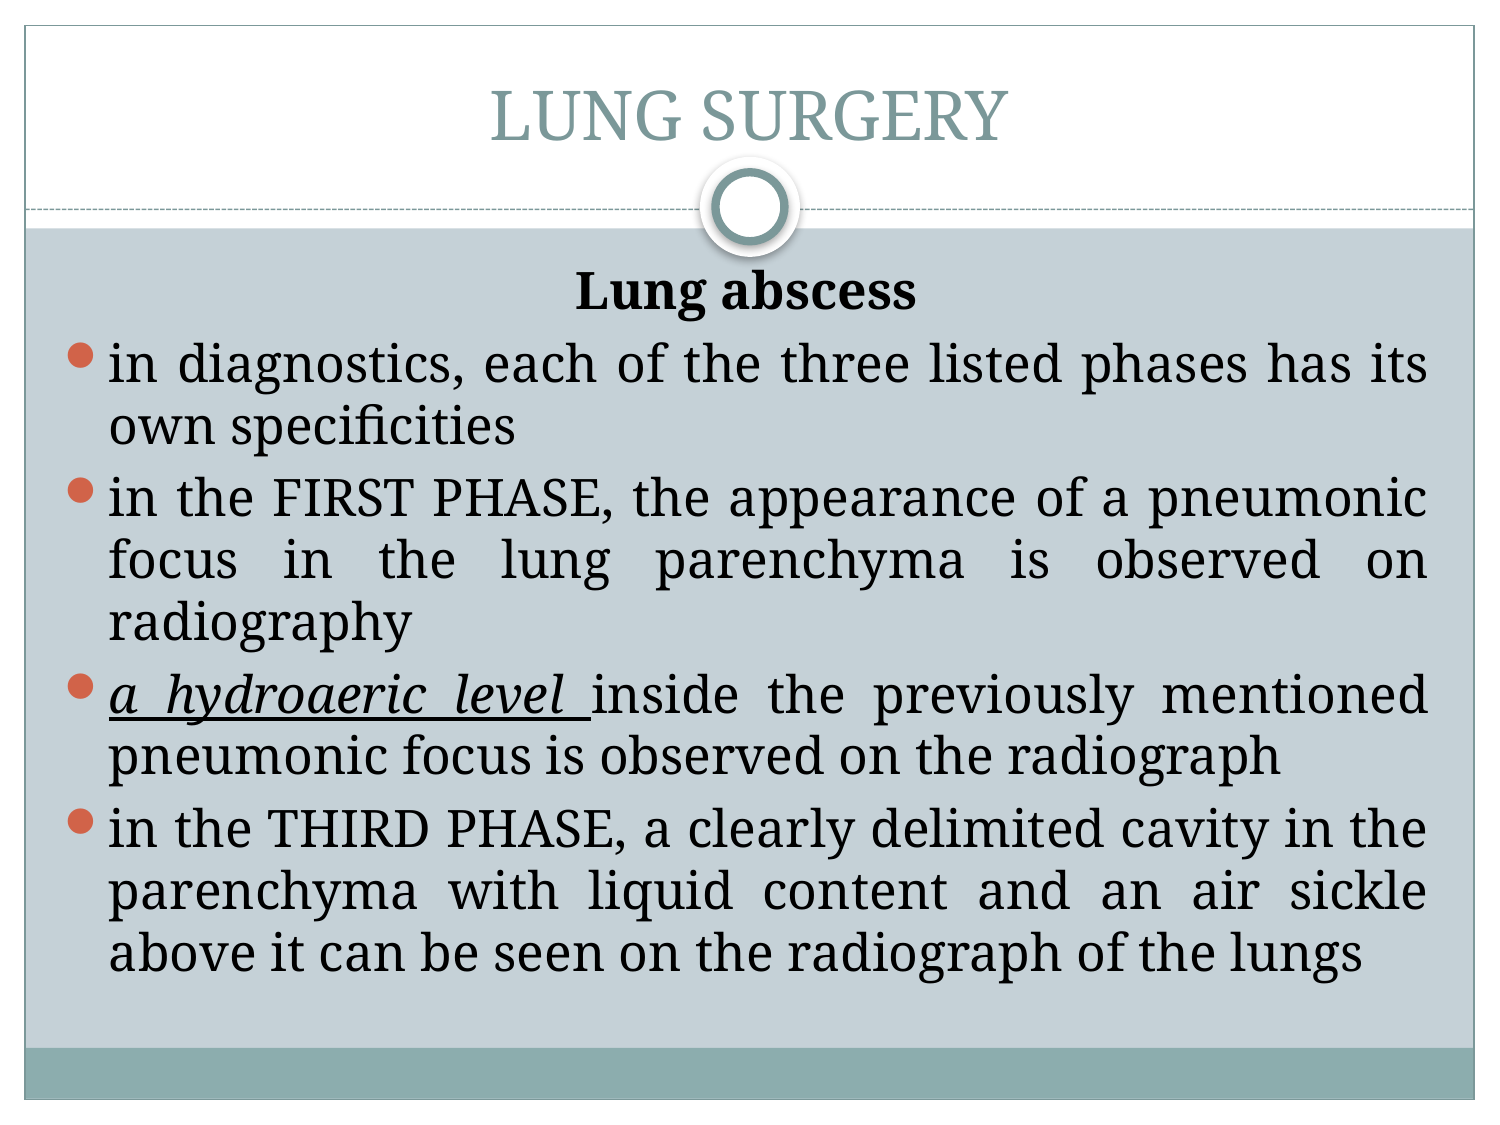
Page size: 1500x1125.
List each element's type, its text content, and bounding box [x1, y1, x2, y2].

title LUNG SURGERY [49, 37, 1450, 162]
list Lung abscess in diagnostics, each of the three listed phases has its own specificities in the FIRST PHASE, the appearance of a pneumonic focus in the lung parenchyma is observed on radiography a hydroaeric level inside the previously mentioned pneumonic focus is observed on the radiograph in the THIRD PHASE, a clearly delimited cavity in the parenchyma with liquid content and an air sickle above it can be seen on the radiograph of the lungs [49, 250, 1445, 1001]
